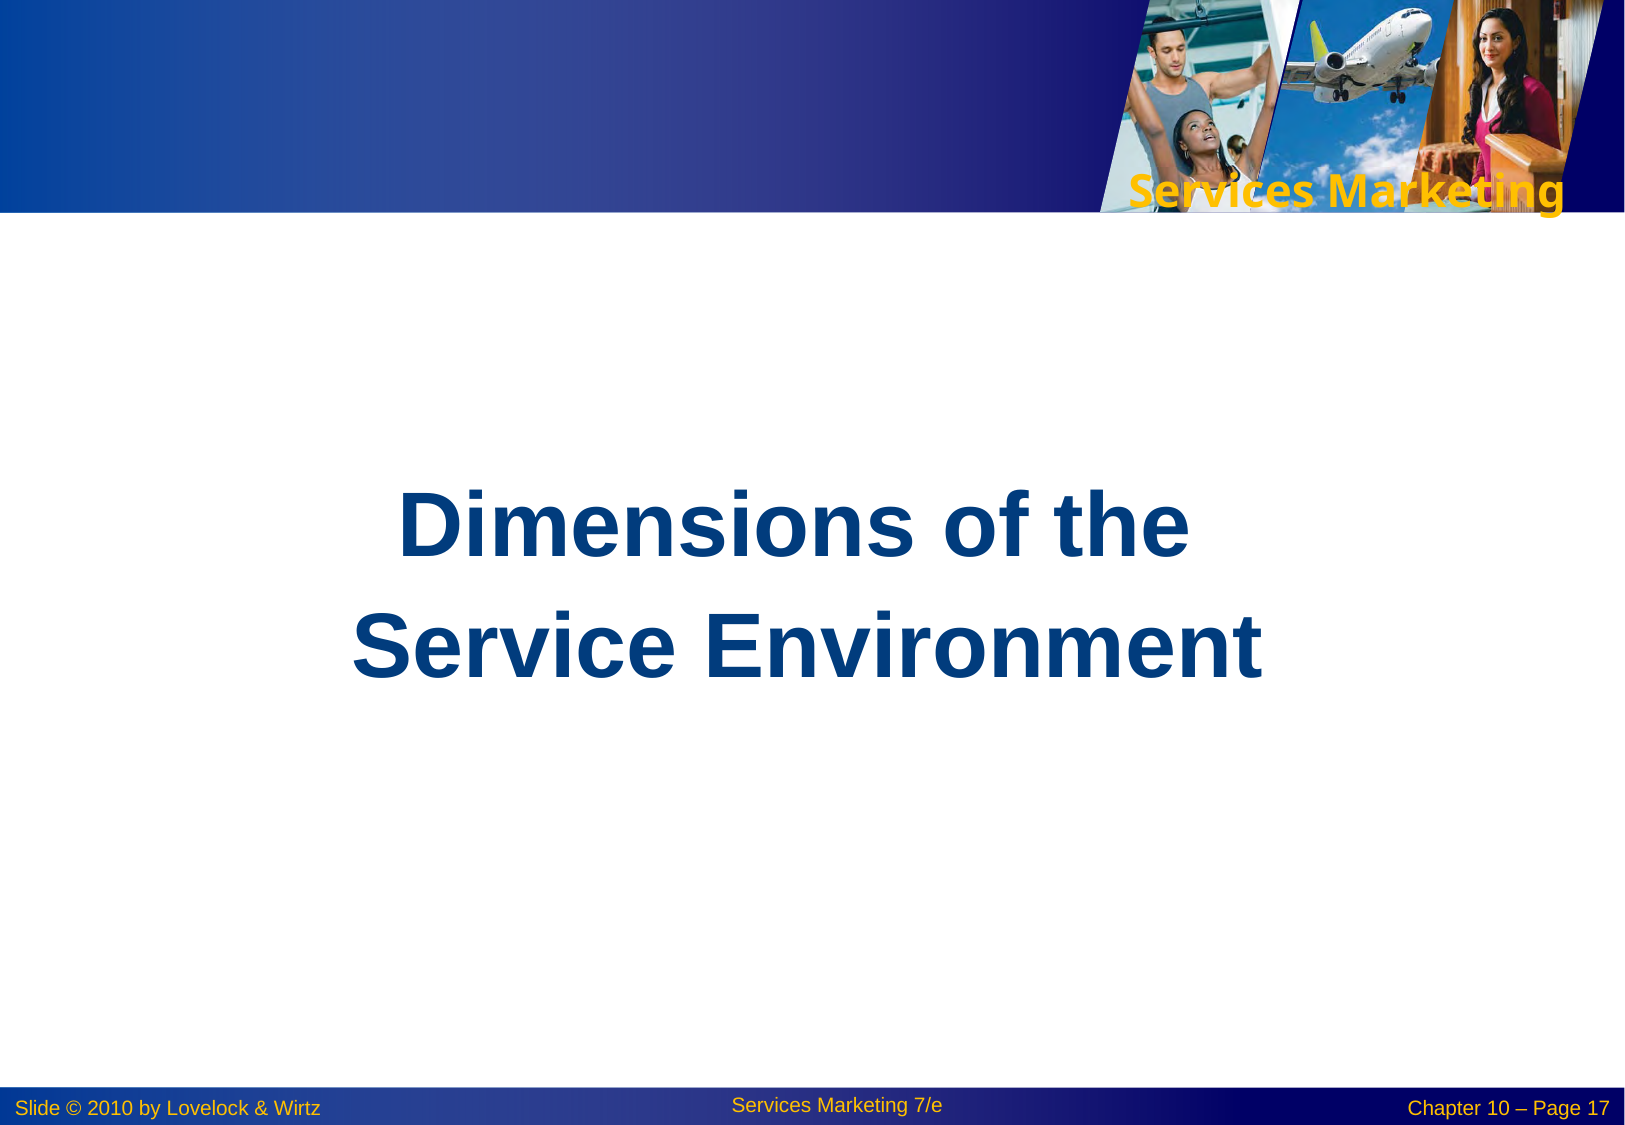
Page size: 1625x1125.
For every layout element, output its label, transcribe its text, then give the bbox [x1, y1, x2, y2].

text_box Dimensions of the Service Environment [115, 410, 1500, 740]
picture [1546, 187, 1556, 202]
picture [1100, 0, 1604, 213]
picture [1162, 186, 1172, 192]
